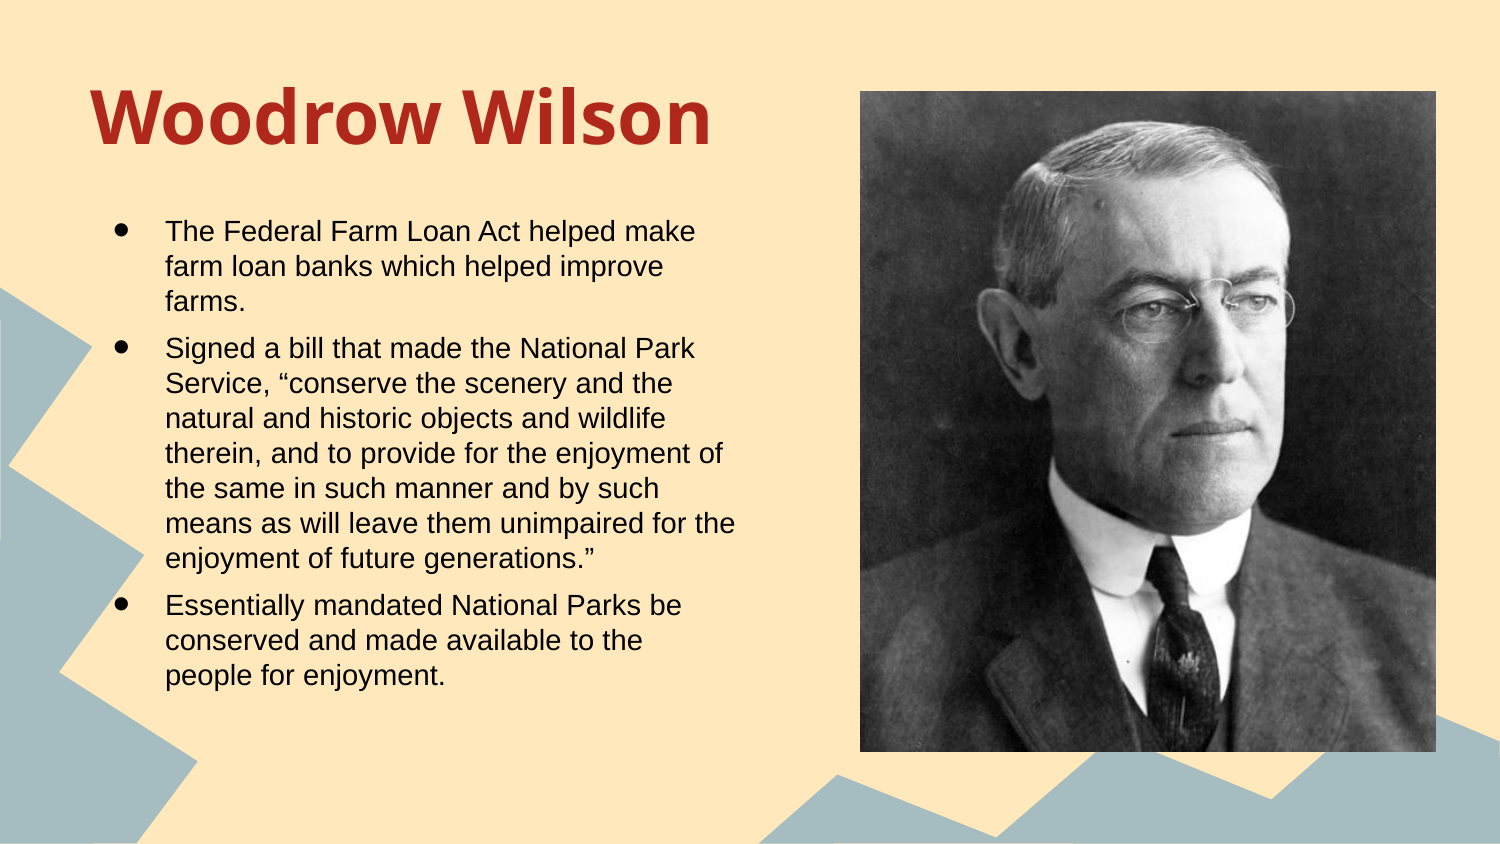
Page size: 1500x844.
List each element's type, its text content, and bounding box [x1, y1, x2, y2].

picture [860, 91, 1437, 753]
title Woodrow Wilson [75, 33, 1425, 175]
list The Federal Farm Loan Act helped make farm loan banks which helped improve farms. Signed a bill that made the National Park Service, “conserve the scenery and the natural and historic objects and wildlife therein, and to provide for the enjoyment of the same in such manner and by such means as will leave them unimpaired for the enjoyment of future generations.” Essentially mandated National Parks be conserved and made available to the people for enjoyment. [75, 196, 754, 808]
